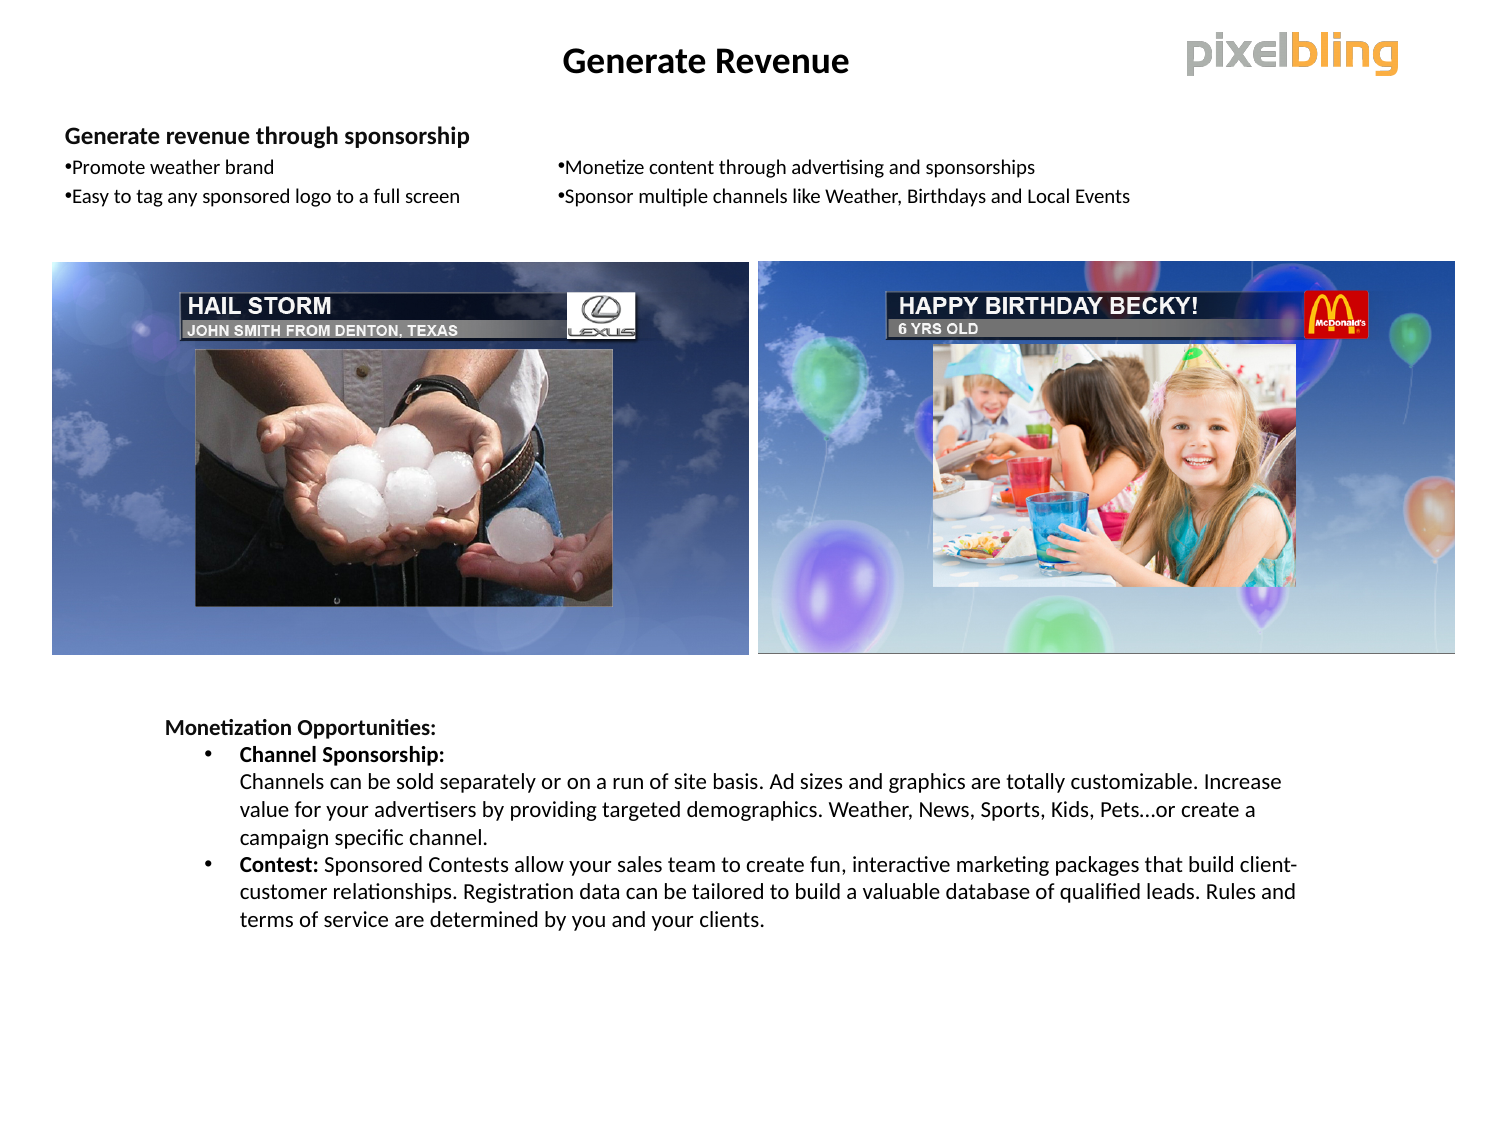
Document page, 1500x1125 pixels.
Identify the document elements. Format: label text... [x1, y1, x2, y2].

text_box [51, 261, 1455, 655]
picture [1187, 32, 1398, 76]
text_box Monetization Opportunities: Channel Sponsorship: Channels can be sold separately or on a run of site basis. Ad sizes and graphics are totally customizable. Increase value for your advertisers by providing targeted demographics. Weather, News, Sports, Kids, Pets…or create a campaign specific channel. Contest: Sponsored Contests allow your sales team to create fun, interactive marketing packages that build client-customer relationships. Registration data can be tailored to build a valuable database of qualified leads. Rules and terms of service are determined by you and your clients. [150, 704, 1346, 985]
text_box Generate Revenue [249, 28, 1163, 89]
text_box Generate revenue through sponsorship Promote weather brand Easy to tag any sponsored logo to a full screen [50, 112, 675, 245]
text_box Monetize content through advertising and sponsorships Sponsor multiple channels like Weather, Birthdays and Local Events [543, 145, 1234, 260]
